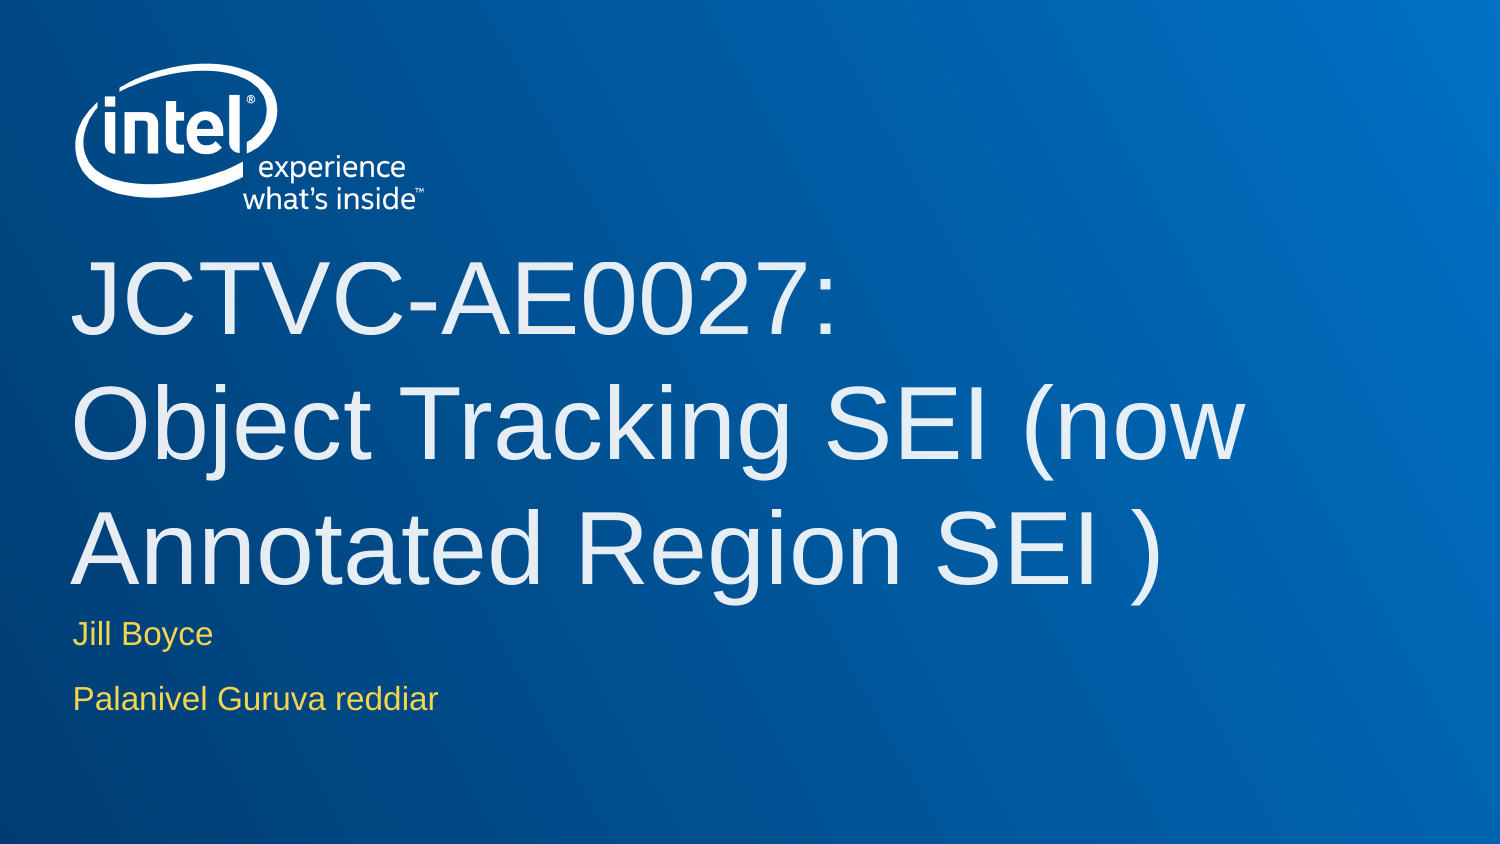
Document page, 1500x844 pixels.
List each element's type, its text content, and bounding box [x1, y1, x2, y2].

picture [75, 63, 424, 210]
title JCTVC-AE0027: Object Tracking SEI (now Annotated Region SEI ) [70, 424, 1419, 606]
subtitle Jill Boyce Palanivel Guruva reddiar [72, 612, 1112, 764]
